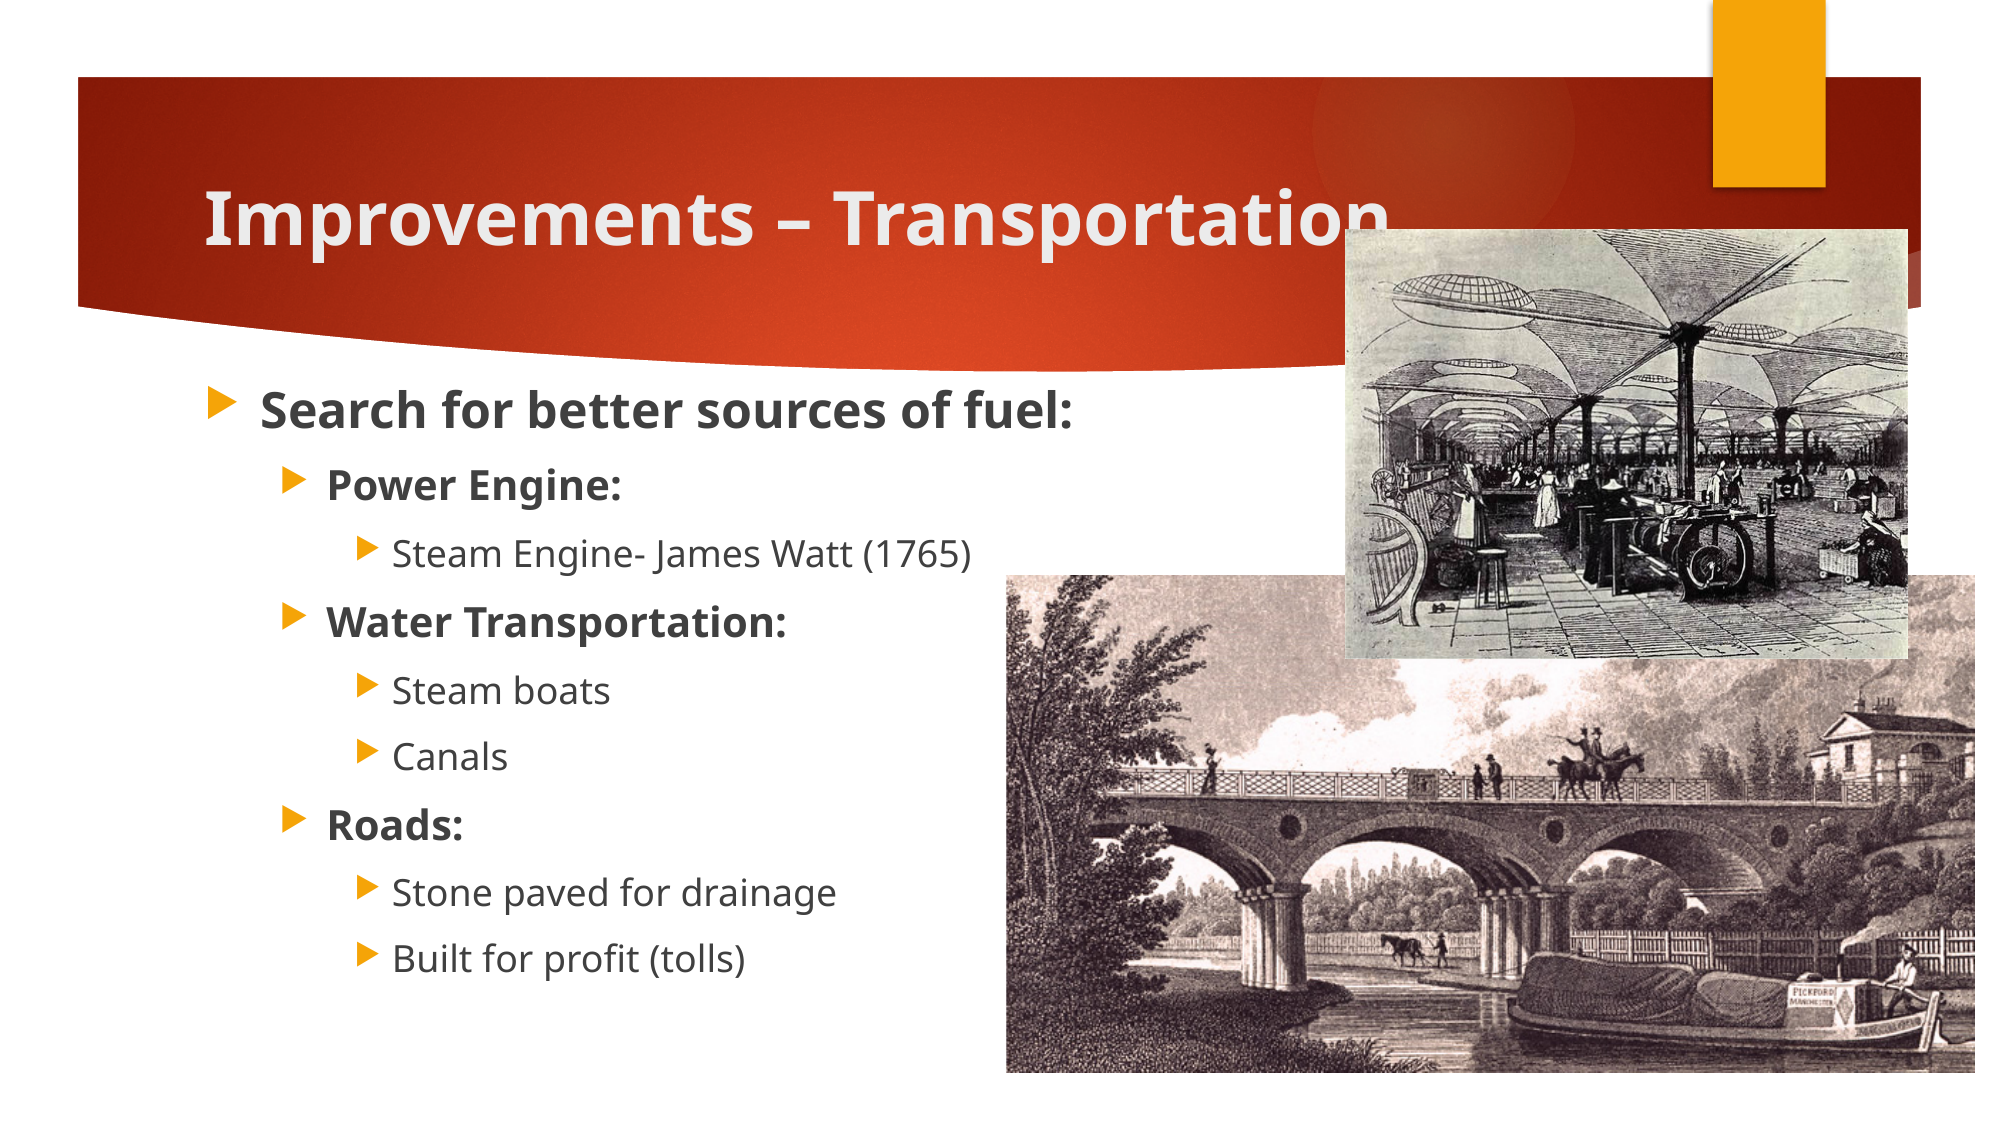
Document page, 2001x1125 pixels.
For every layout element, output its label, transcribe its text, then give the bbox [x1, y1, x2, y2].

picture [1005, 229, 1976, 1073]
list Search for better sources of fuel: Power Engine: Steam Engine- James Watt (1765) Water Transportation: Steam boats Canals Roads: Stone paved for drainage Built for profit (tolls) [189, 370, 1339, 1035]
title Improvements – Transportation [189, 155, 1627, 275]
